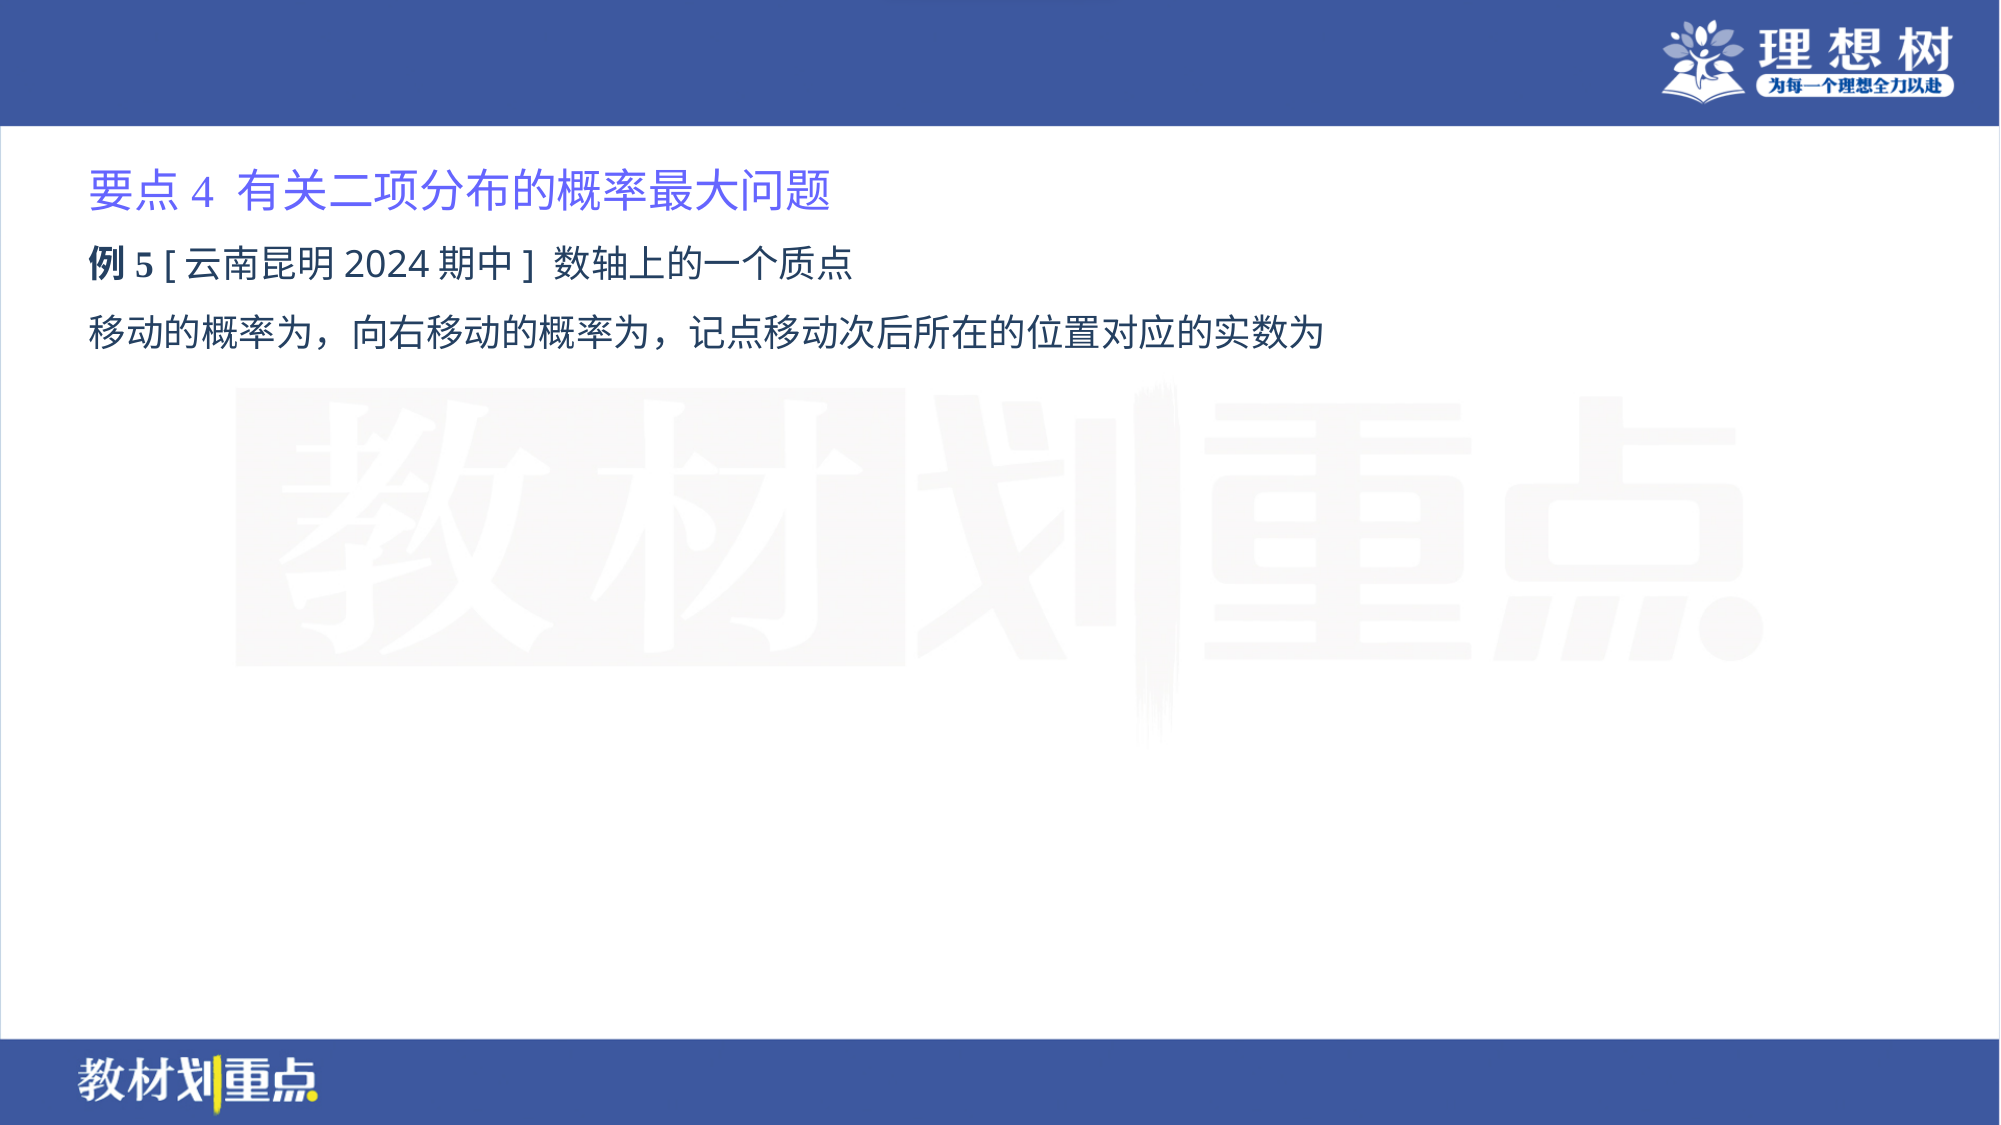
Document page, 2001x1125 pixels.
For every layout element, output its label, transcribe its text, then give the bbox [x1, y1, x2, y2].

picture [0, 0, 2000, 1125]
text_box 要点4 有关二项分布的概率最大问题 [88, 135, 1911, 276]
